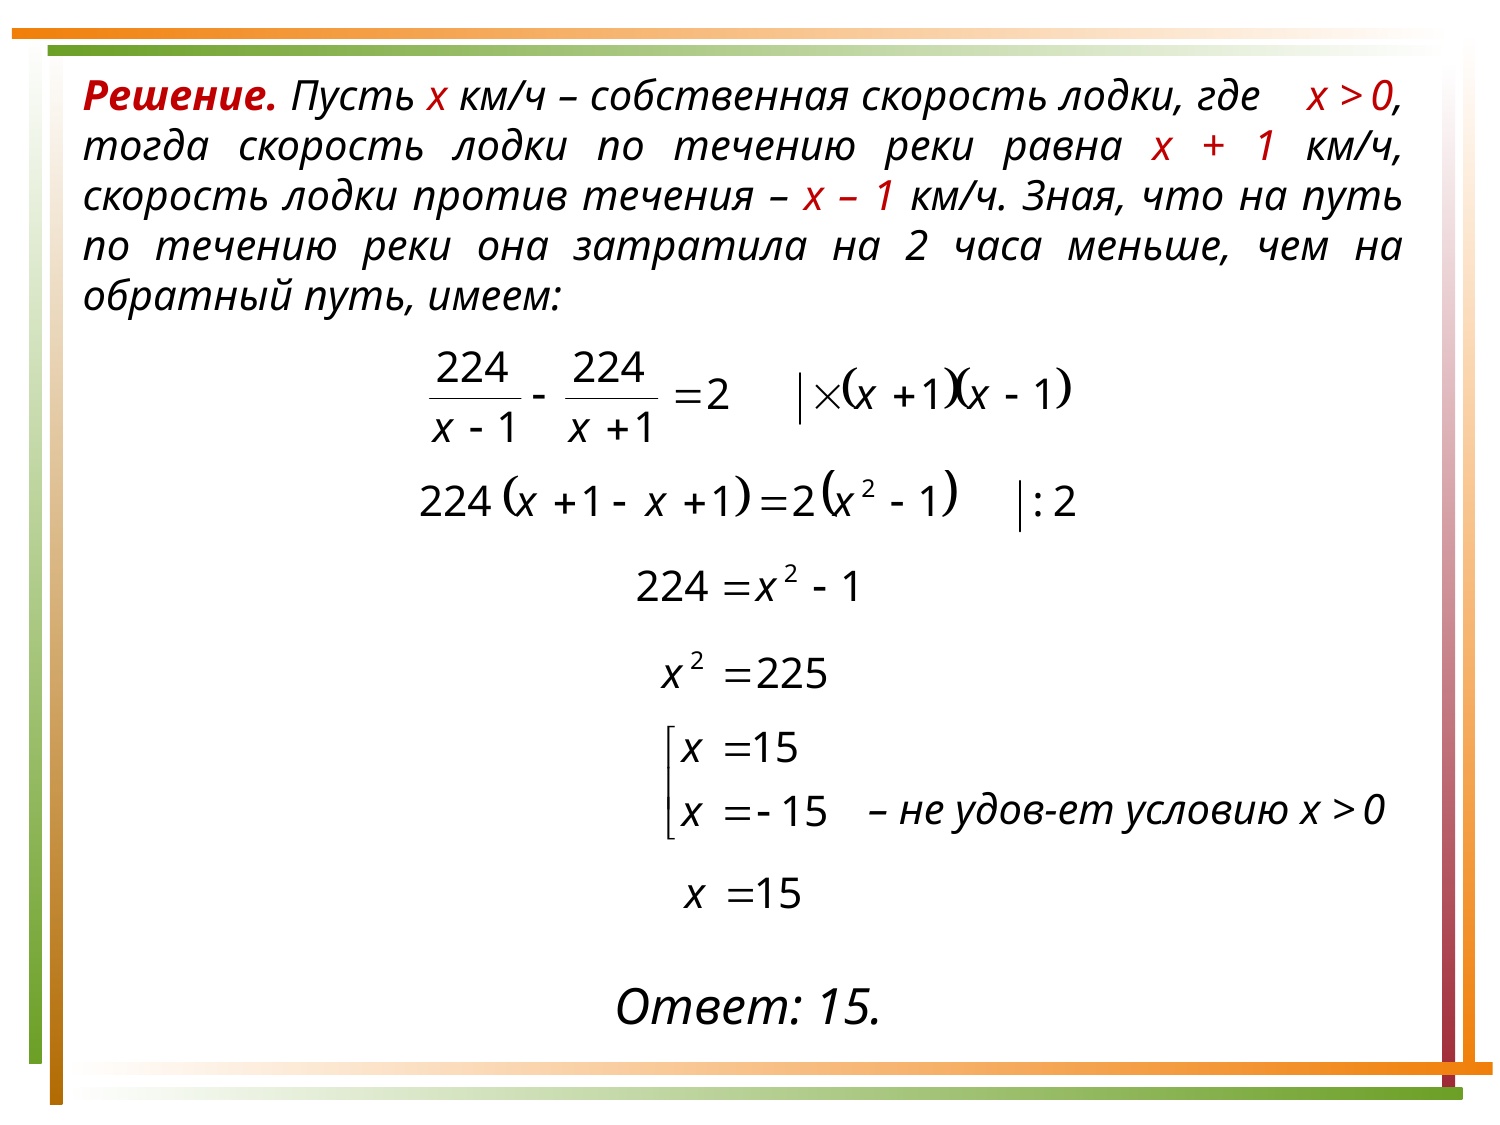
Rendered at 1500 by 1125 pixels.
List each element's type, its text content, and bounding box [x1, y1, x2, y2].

text_box Ответ: 15. [599, 967, 899, 1043]
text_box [422, 341, 1076, 452]
text_box [574, 1062, 578, 1075]
text_box Решение. Пусть x км/ч – собственная скорость лодки, где х > 0, тогда скорость лодки по течению реки равна х + 1 км/ч, скорость лодки против течения – х – 1 км/ч. Зная, что на путь по течению реки она затратила на 2 часа меньше, чем на обратный путь, имеем: [68, 61, 1419, 327]
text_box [677, 869, 814, 920]
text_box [655, 642, 844, 700]
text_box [413, 470, 1085, 542]
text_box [630, 554, 869, 619]
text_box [656, 719, 842, 847]
text_box – не удов-ет условию х > 0 [853, 775, 1401, 841]
